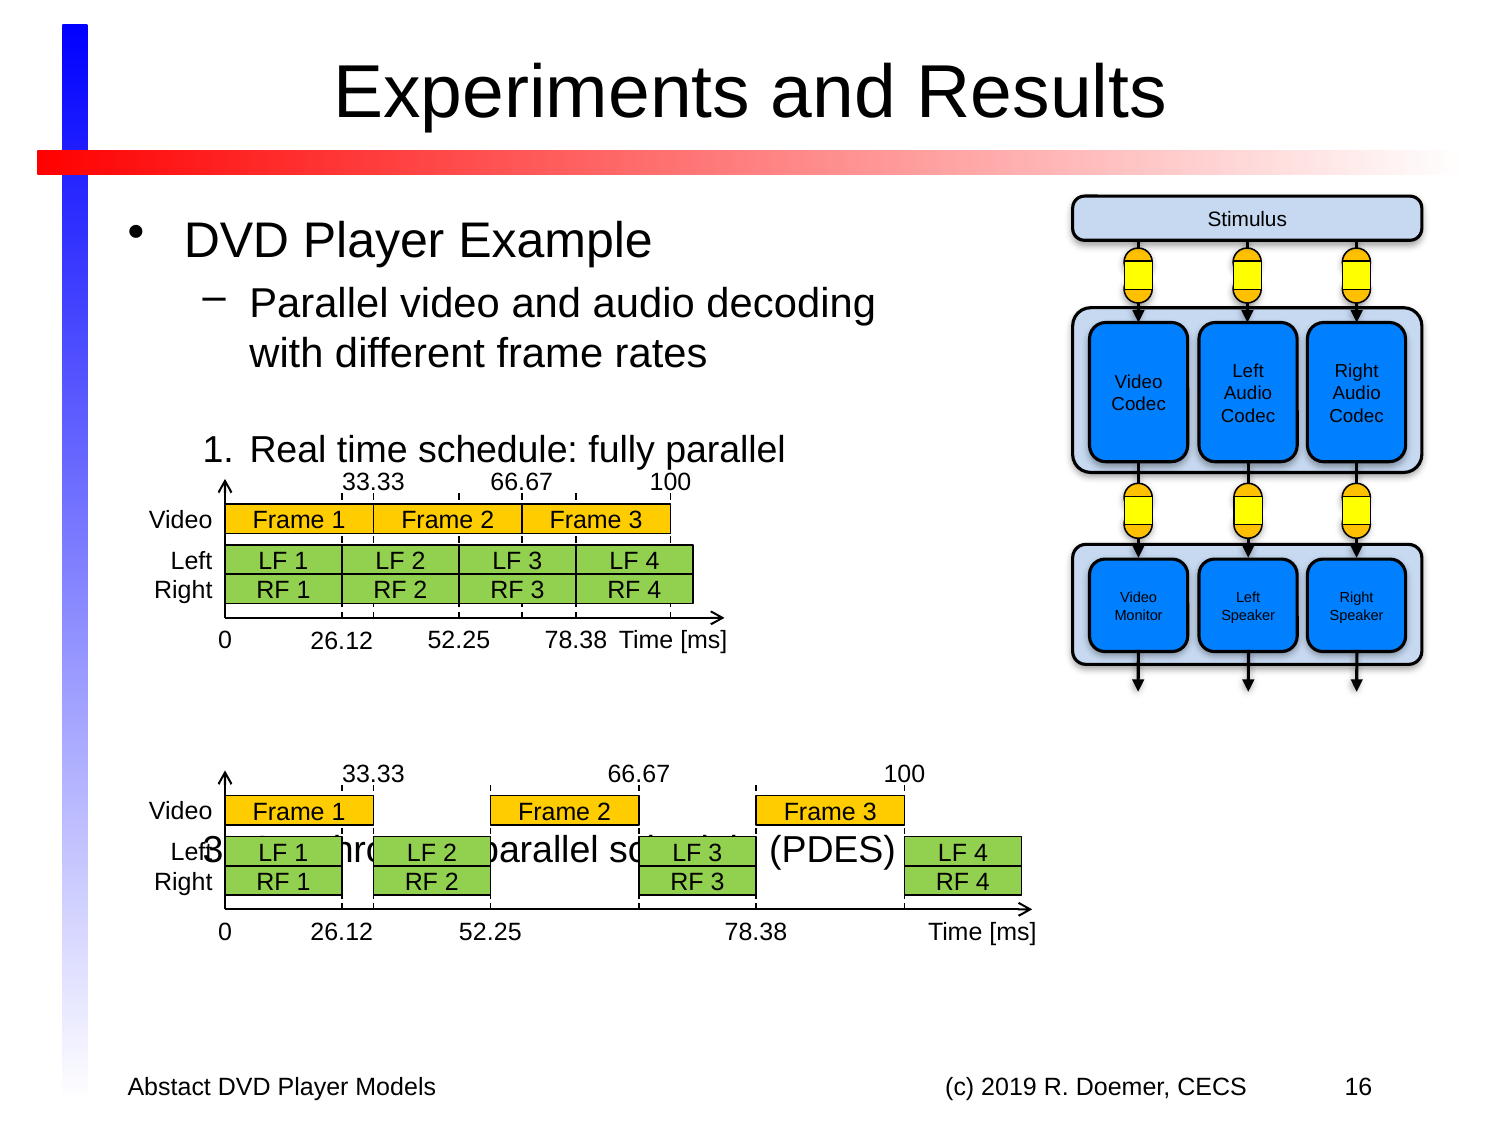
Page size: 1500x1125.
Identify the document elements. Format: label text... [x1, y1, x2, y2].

slide_number 16 [1287, 1062, 1388, 1100]
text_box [133, 458, 744, 663]
footer (c) 2019 R. Doemer, CECS [774, 1062, 1263, 1100]
list DVD Player Example Parallel video and audio decoding with different frame rates Real time schedule: fully parallel Synchronous parallel schedule (PDES) [112, 200, 1388, 1025]
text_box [1072, 195, 1423, 692]
title Experiments and Results [112, 24, 1388, 150]
slide_number Abstact DVD Player Models [112, 1062, 774, 1100]
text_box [133, 749, 1053, 955]
